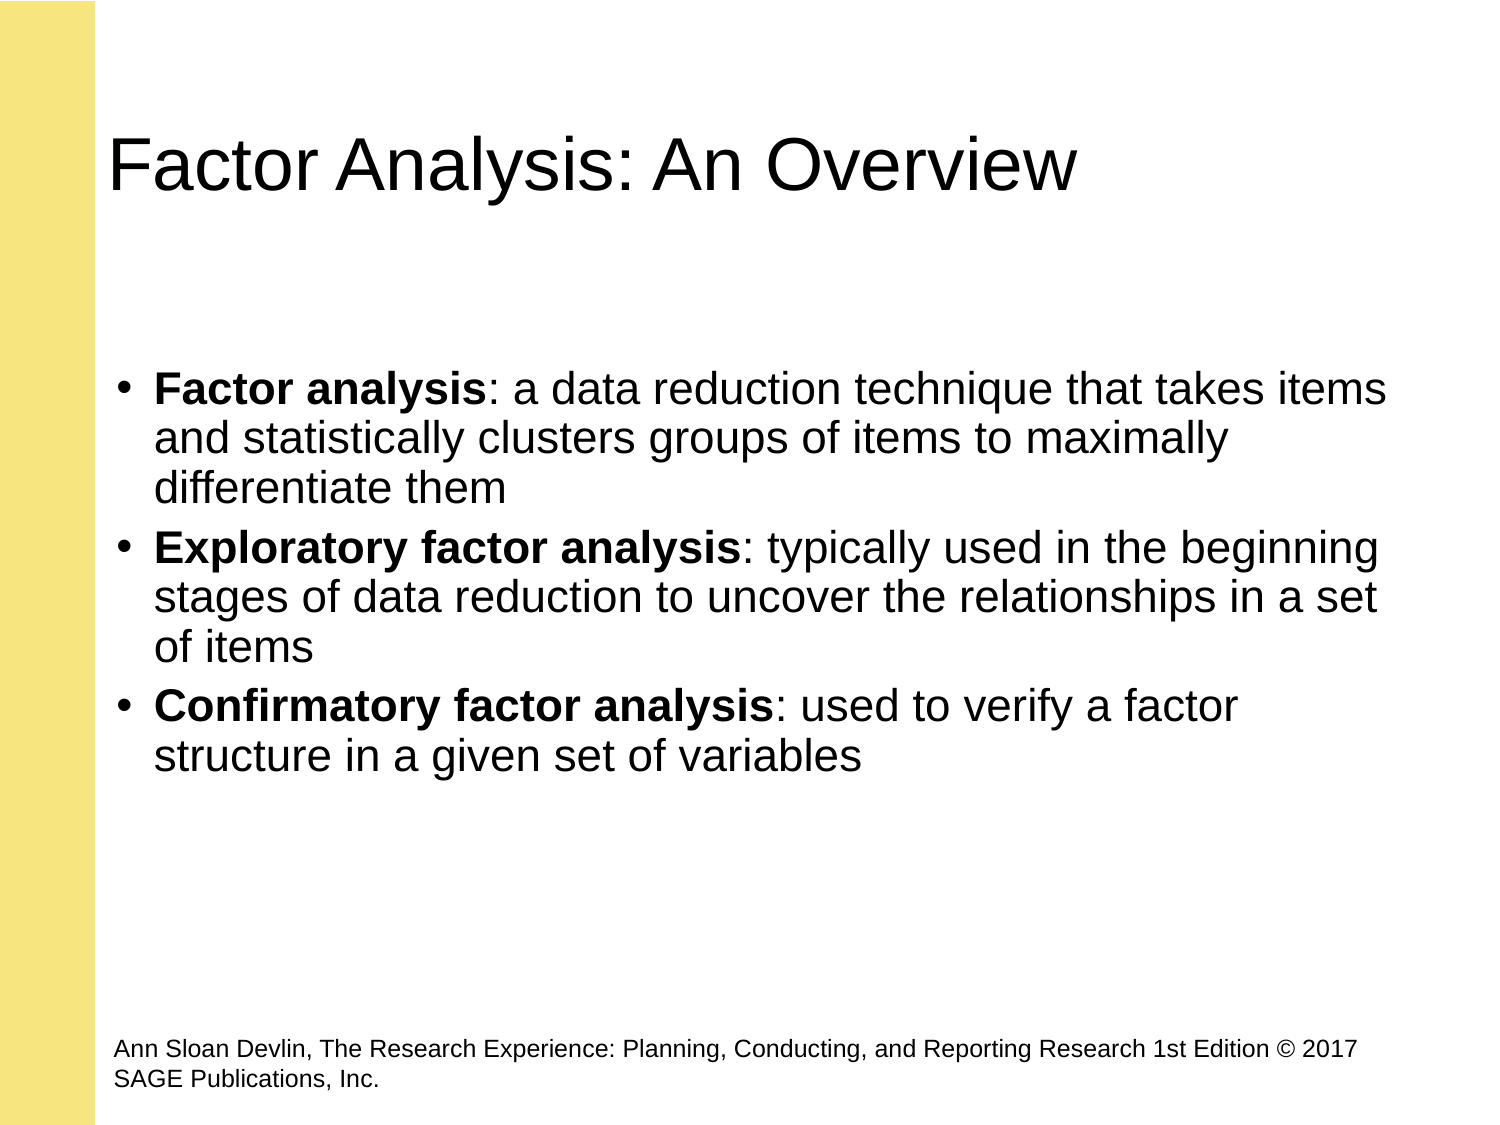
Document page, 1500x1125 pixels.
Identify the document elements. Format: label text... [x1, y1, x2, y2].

title Factor Analysis: An Overview [92, 109, 1110, 223]
picture [0, 1, 96, 1125]
list Factor analysis: a data reduction technique that takes items and statistically clusters groups of items to maximally differentiate them Exploratory factor analysis: typically used in the beginning stages of data reduction to uncover the relationships in a set of items Confirmatory factor analysis: used to verify a factor structure in a given set of variables [93, 357, 1410, 821]
